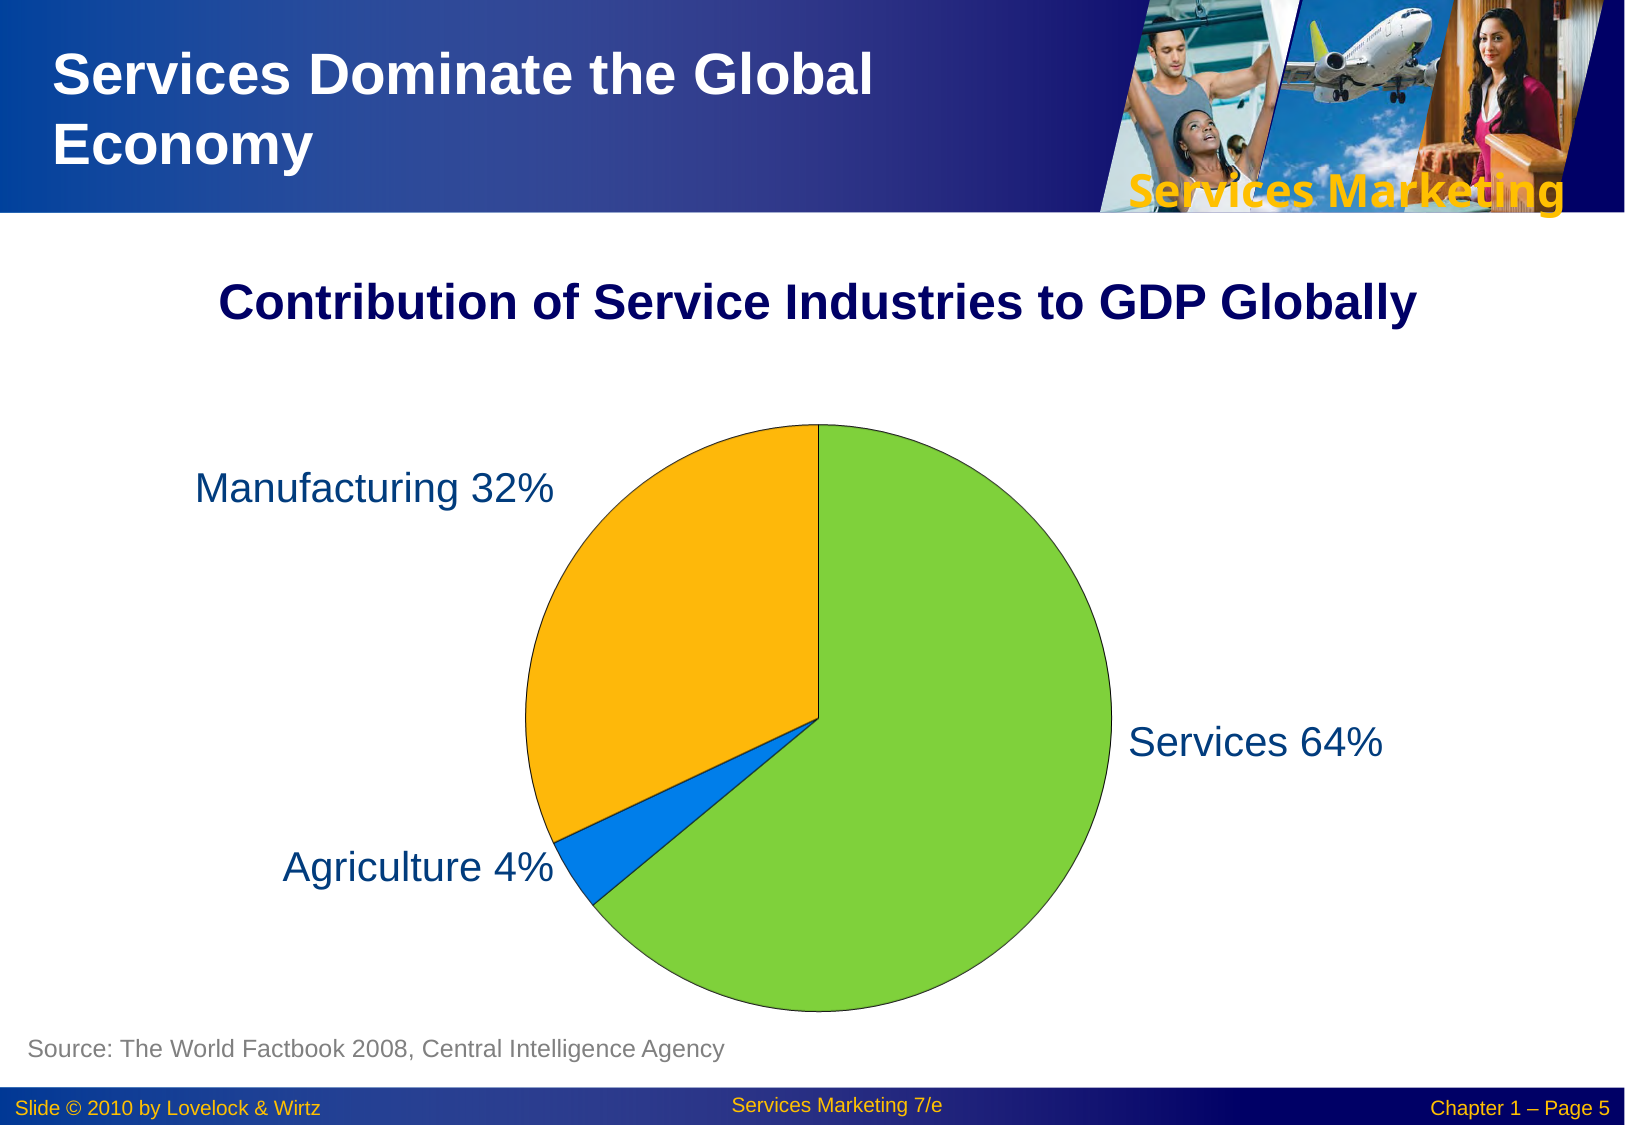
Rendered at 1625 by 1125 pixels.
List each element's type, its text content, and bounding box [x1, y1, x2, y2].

picture [1162, 186, 1172, 192]
title Services Dominate the Global Economy [36, 37, 1088, 176]
list Contribution of Service Industries to GDP Globally [49, 261, 1588, 1051]
picture [1546, 187, 1556, 202]
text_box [161, 349, 1475, 1088]
text_box Source: The World Factbook 2008, Central Intelligence Agency [12, 1025, 1563, 1100]
picture [1100, 0, 1604, 213]
